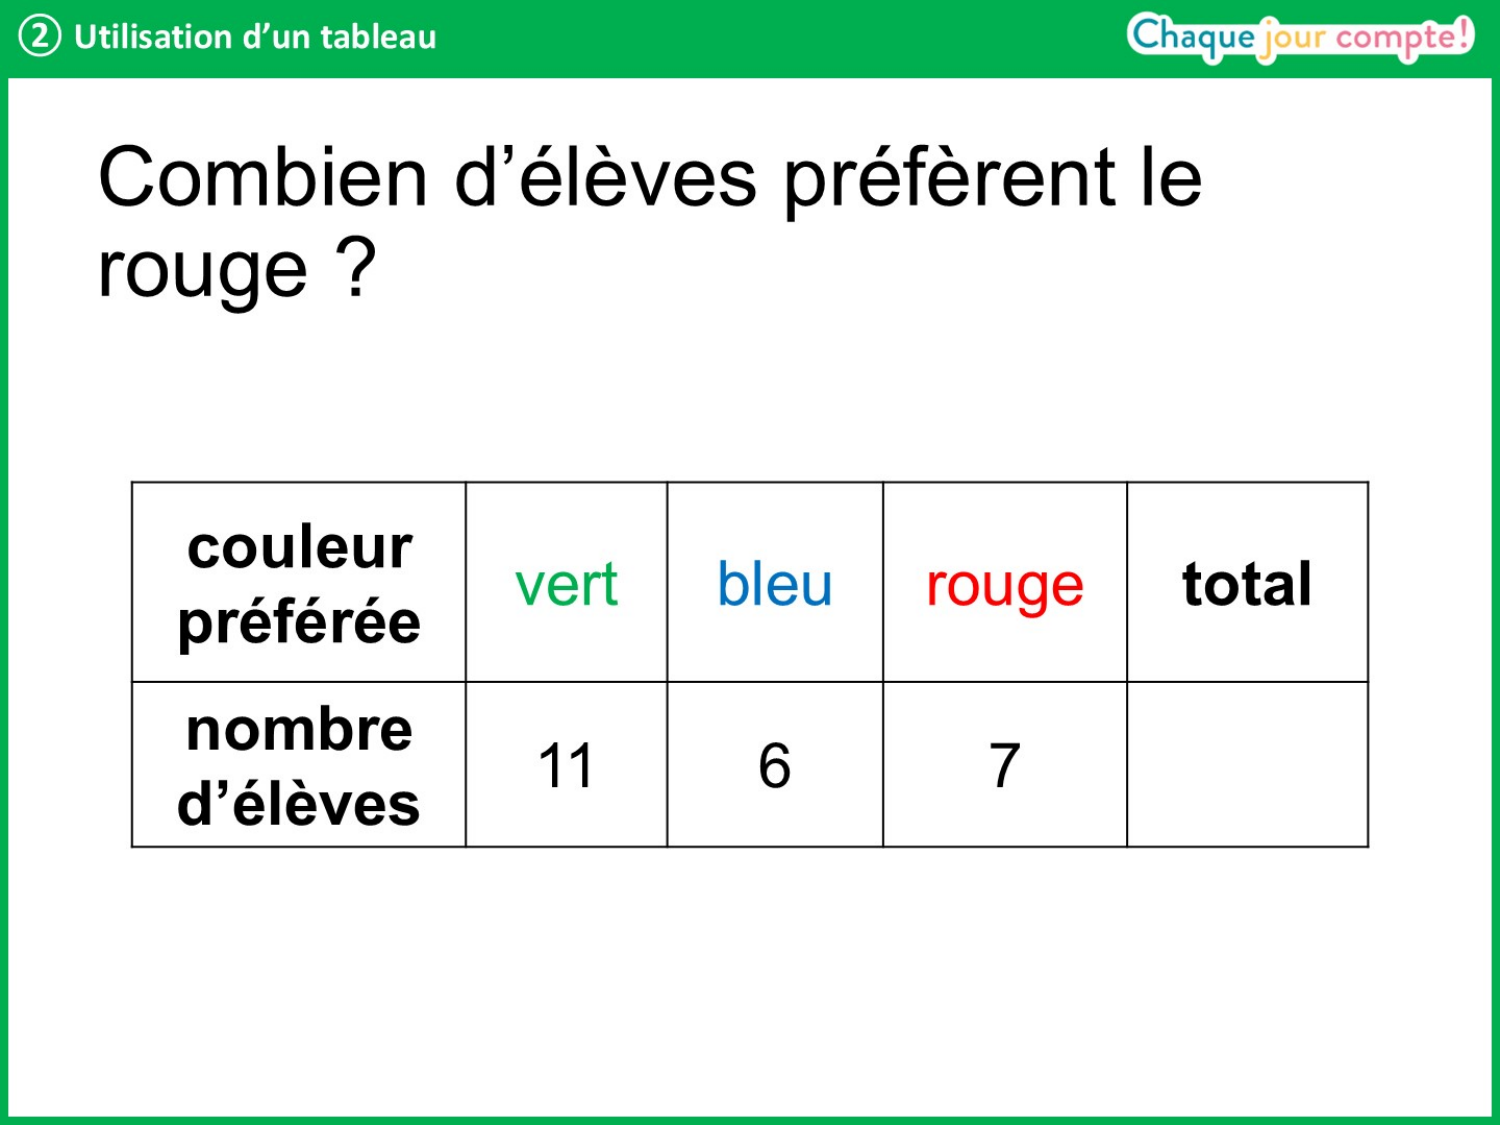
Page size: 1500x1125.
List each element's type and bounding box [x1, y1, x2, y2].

list [0, 0, 1500, 1125]
